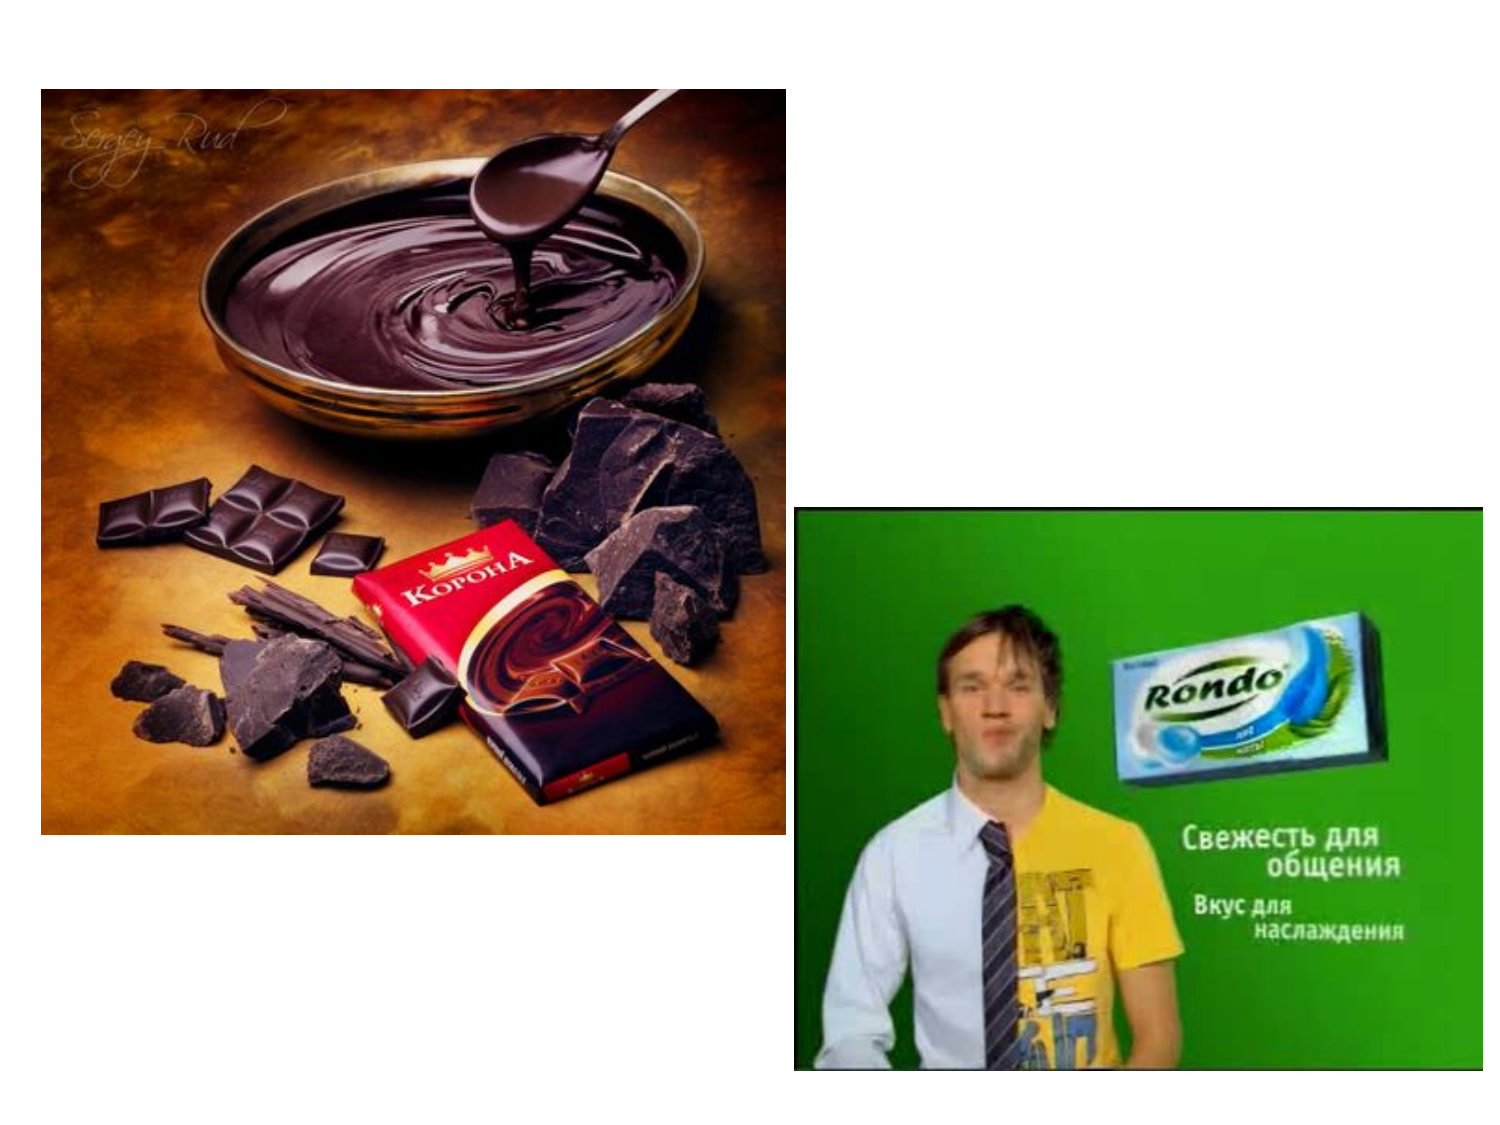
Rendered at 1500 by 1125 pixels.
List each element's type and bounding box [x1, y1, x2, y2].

picture [41, 89, 786, 835]
picture [794, 507, 1483, 1071]
